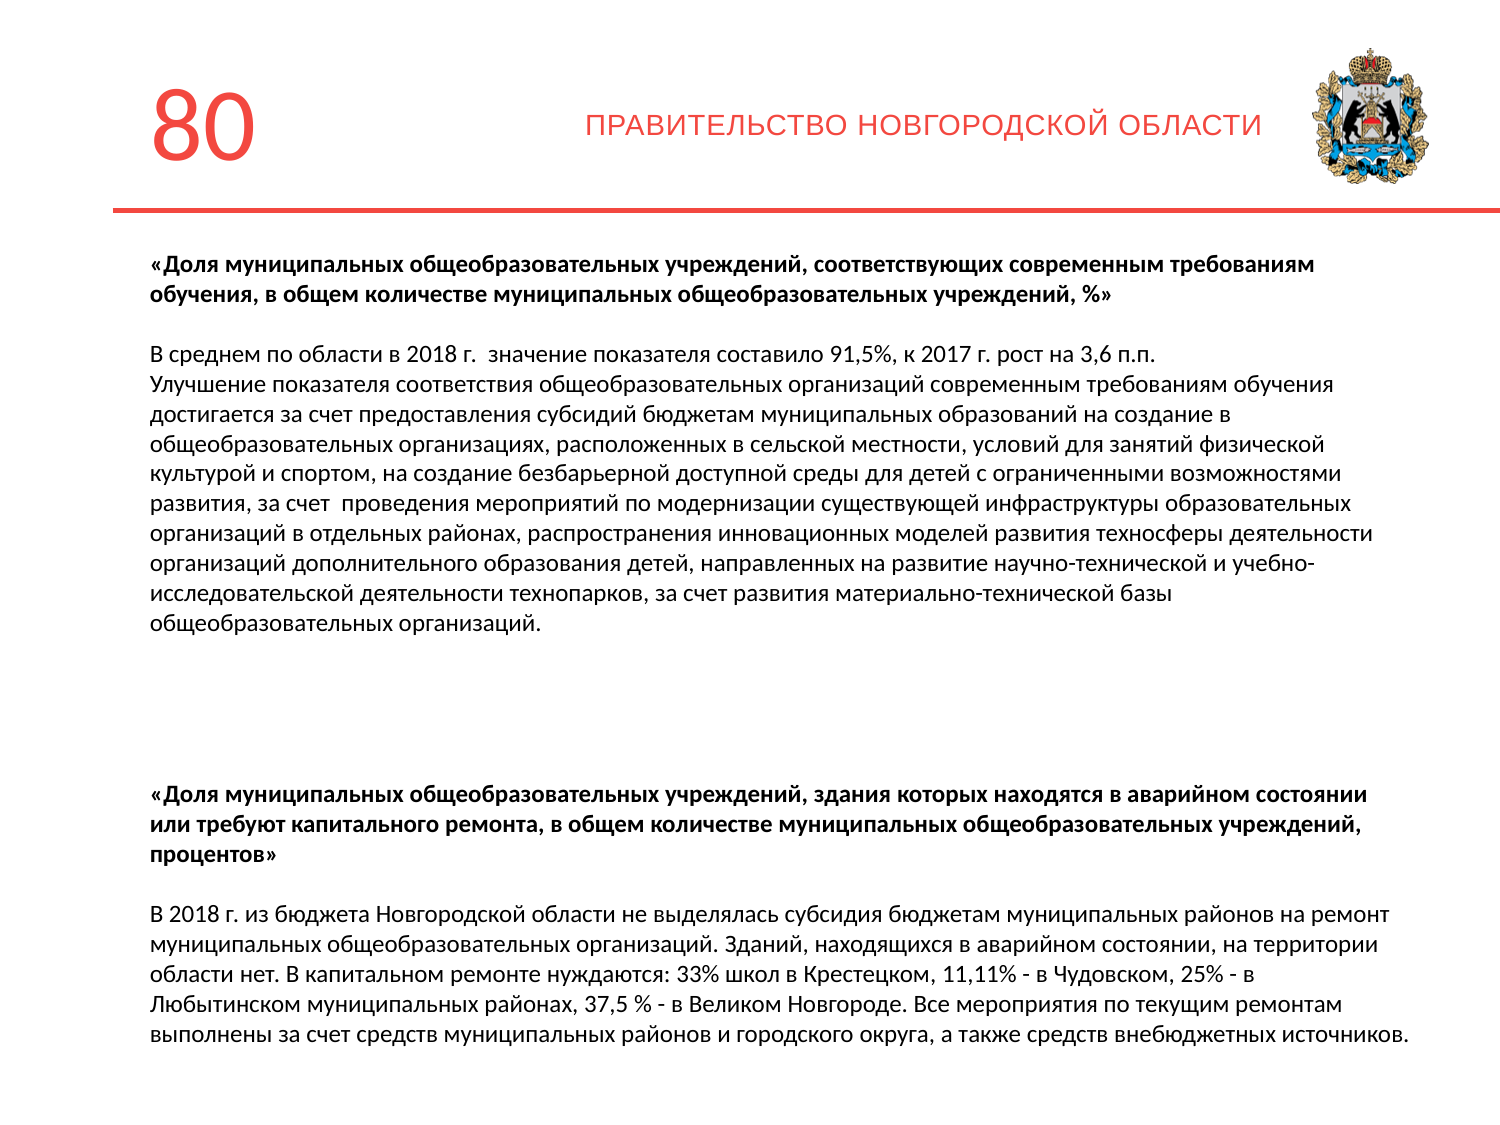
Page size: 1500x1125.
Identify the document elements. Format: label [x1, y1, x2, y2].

text_box [570, 102, 1311, 147]
text_box [135, 239, 1429, 644]
text_box [135, 770, 1429, 1055]
text_box [135, 48, 272, 189]
picture [1311, 48, 1429, 184]
